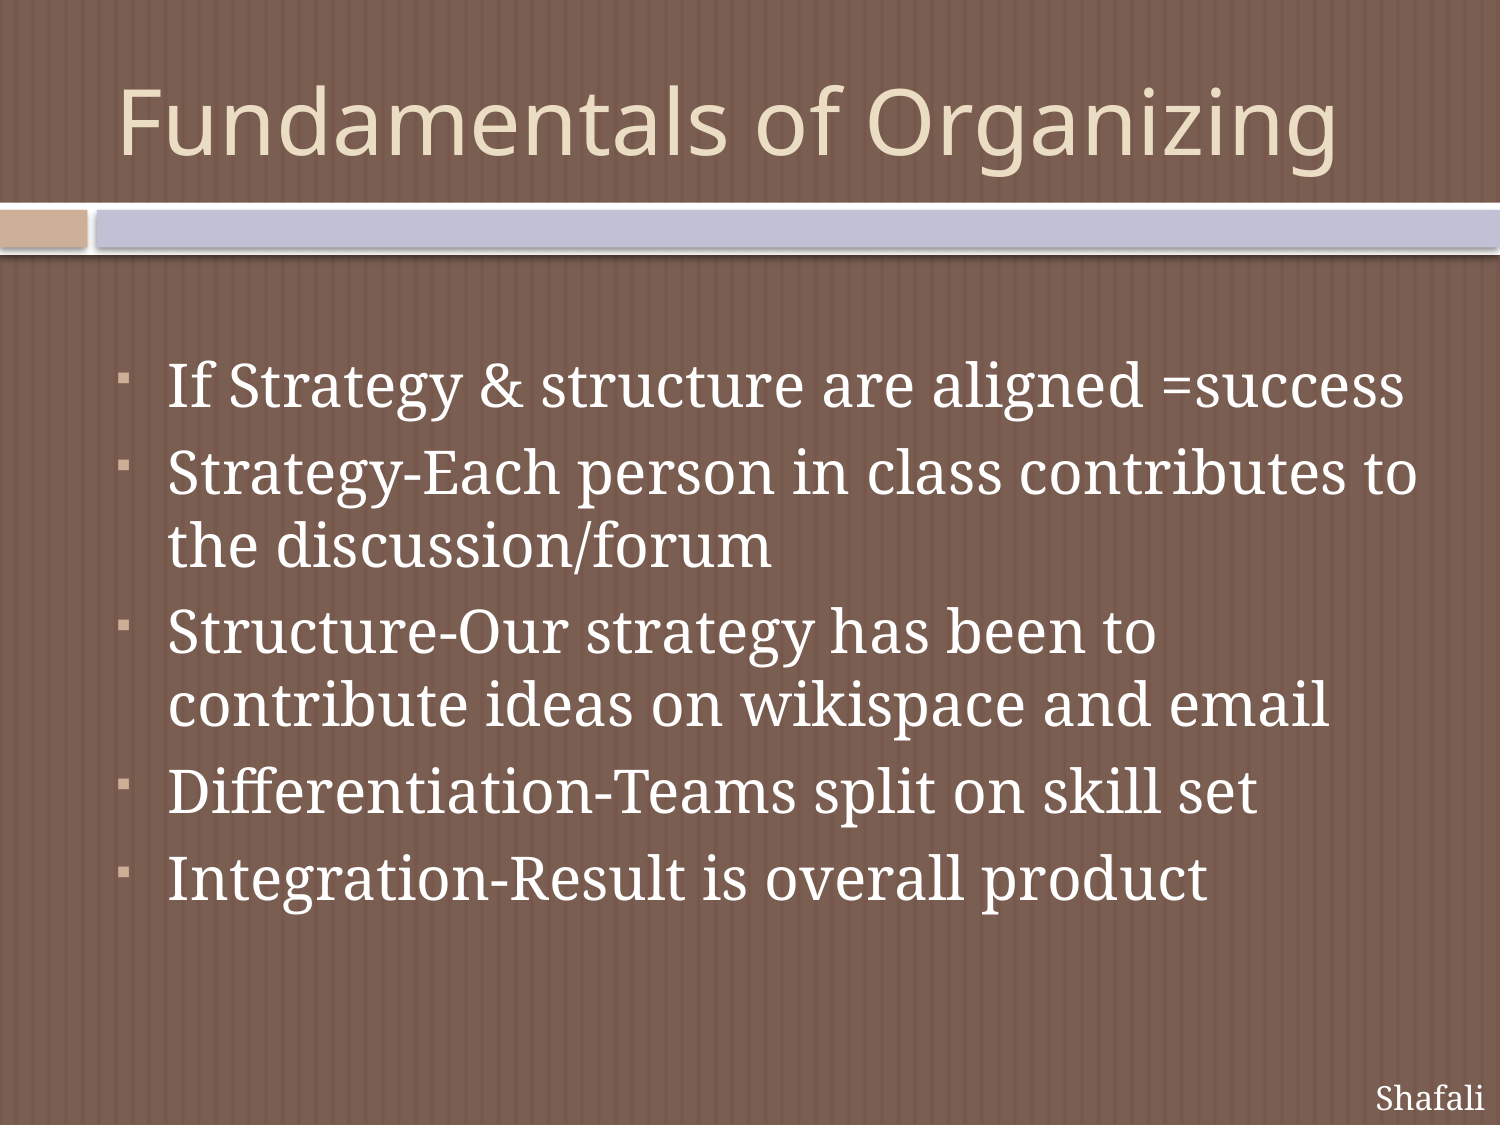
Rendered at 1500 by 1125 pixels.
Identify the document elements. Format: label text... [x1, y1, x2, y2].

text_box Shafali [1175, 1069, 1500, 1125]
list If Strategy & structure are aligned =success Strategy-Each person in class contributes to the discussion/forum Structure-Our strategy has been to contribute ideas on wikispace and email Differentiation-Teams split on skill set Integration-Result is overall product [100, 262, 1439, 1001]
title Fundamentals of Organizing [100, 37, 1439, 201]
